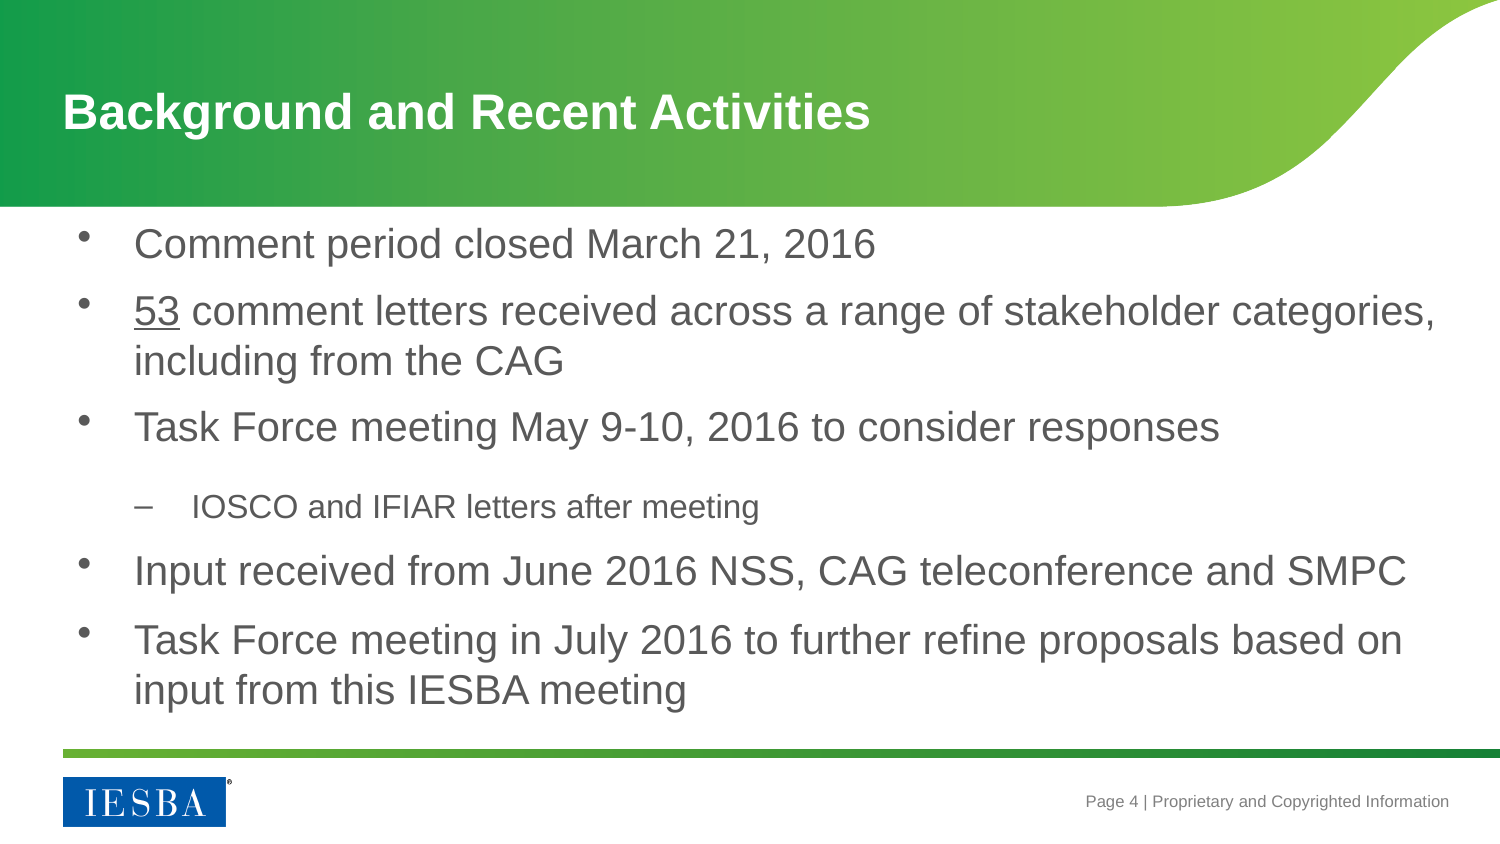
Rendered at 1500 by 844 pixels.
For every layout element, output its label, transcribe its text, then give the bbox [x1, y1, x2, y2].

picture [63, 777, 232, 827]
list Comment period closed March 21, 2016 53 comment letters received across a range of stakeholder categories, including from the CAG Task Force meeting May 9-10, 2016 to consider responses IOSCO and IFIAR letters after meeting Input received from June 2016 NSS, CAG teleconference and SMPC Task Force meeting in July 2016 to further refine proposals based on input from this IESBA meeting [62, 209, 1475, 747]
title Background and Recent Activities [62, 46, 1300, 172]
picture [0, 0, 1500, 207]
